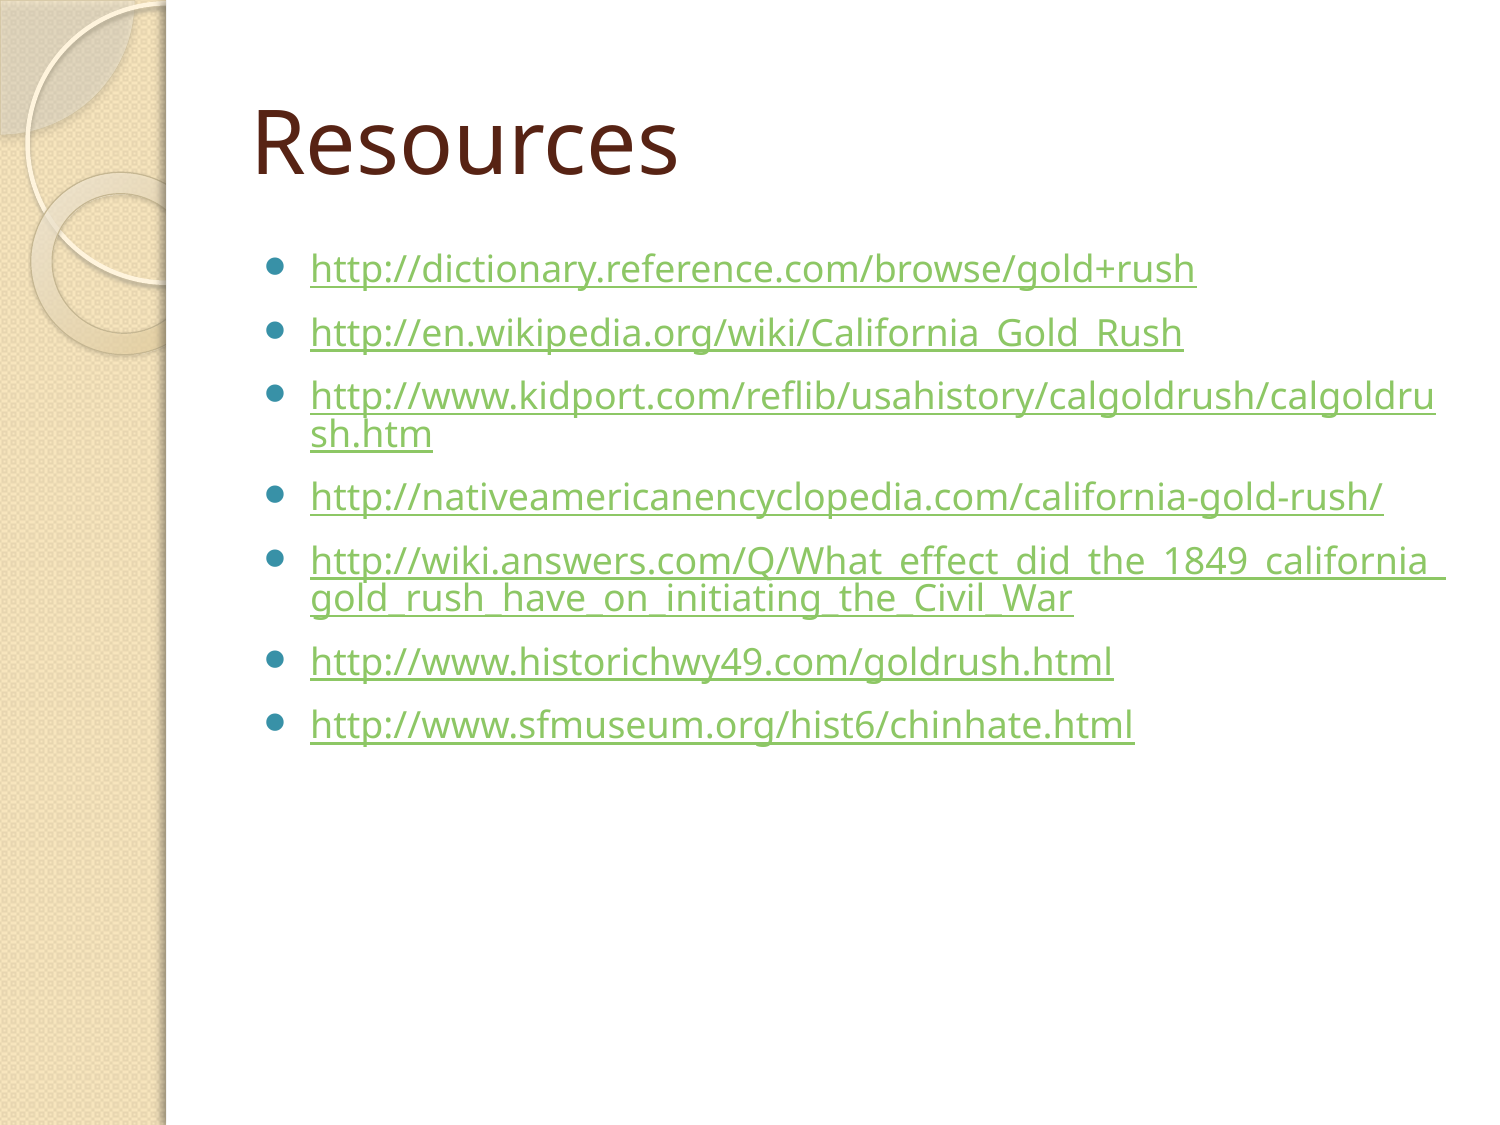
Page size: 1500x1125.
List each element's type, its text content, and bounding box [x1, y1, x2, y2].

list http://dictionary.reference.com/browse/gold+rush http://en.wikipedia.org/wiki/California_Gold_Rush http://www.kidport.com/reflib/usahistory/calgoldrush/calgoldrush.htm http://nativeamericanencyclopedia.com/california-gold-rush/ http://wiki.answers.com/Q/What_effect_did_the_1849_california_gold_rush_have_on_initiating_the_Civil_War http://www.historichwy49.com/goldrush.html http://www.sfmuseum.org/hist6/chinhate.html [235, 237, 1466, 1026]
title Resources [235, 45, 1466, 233]
